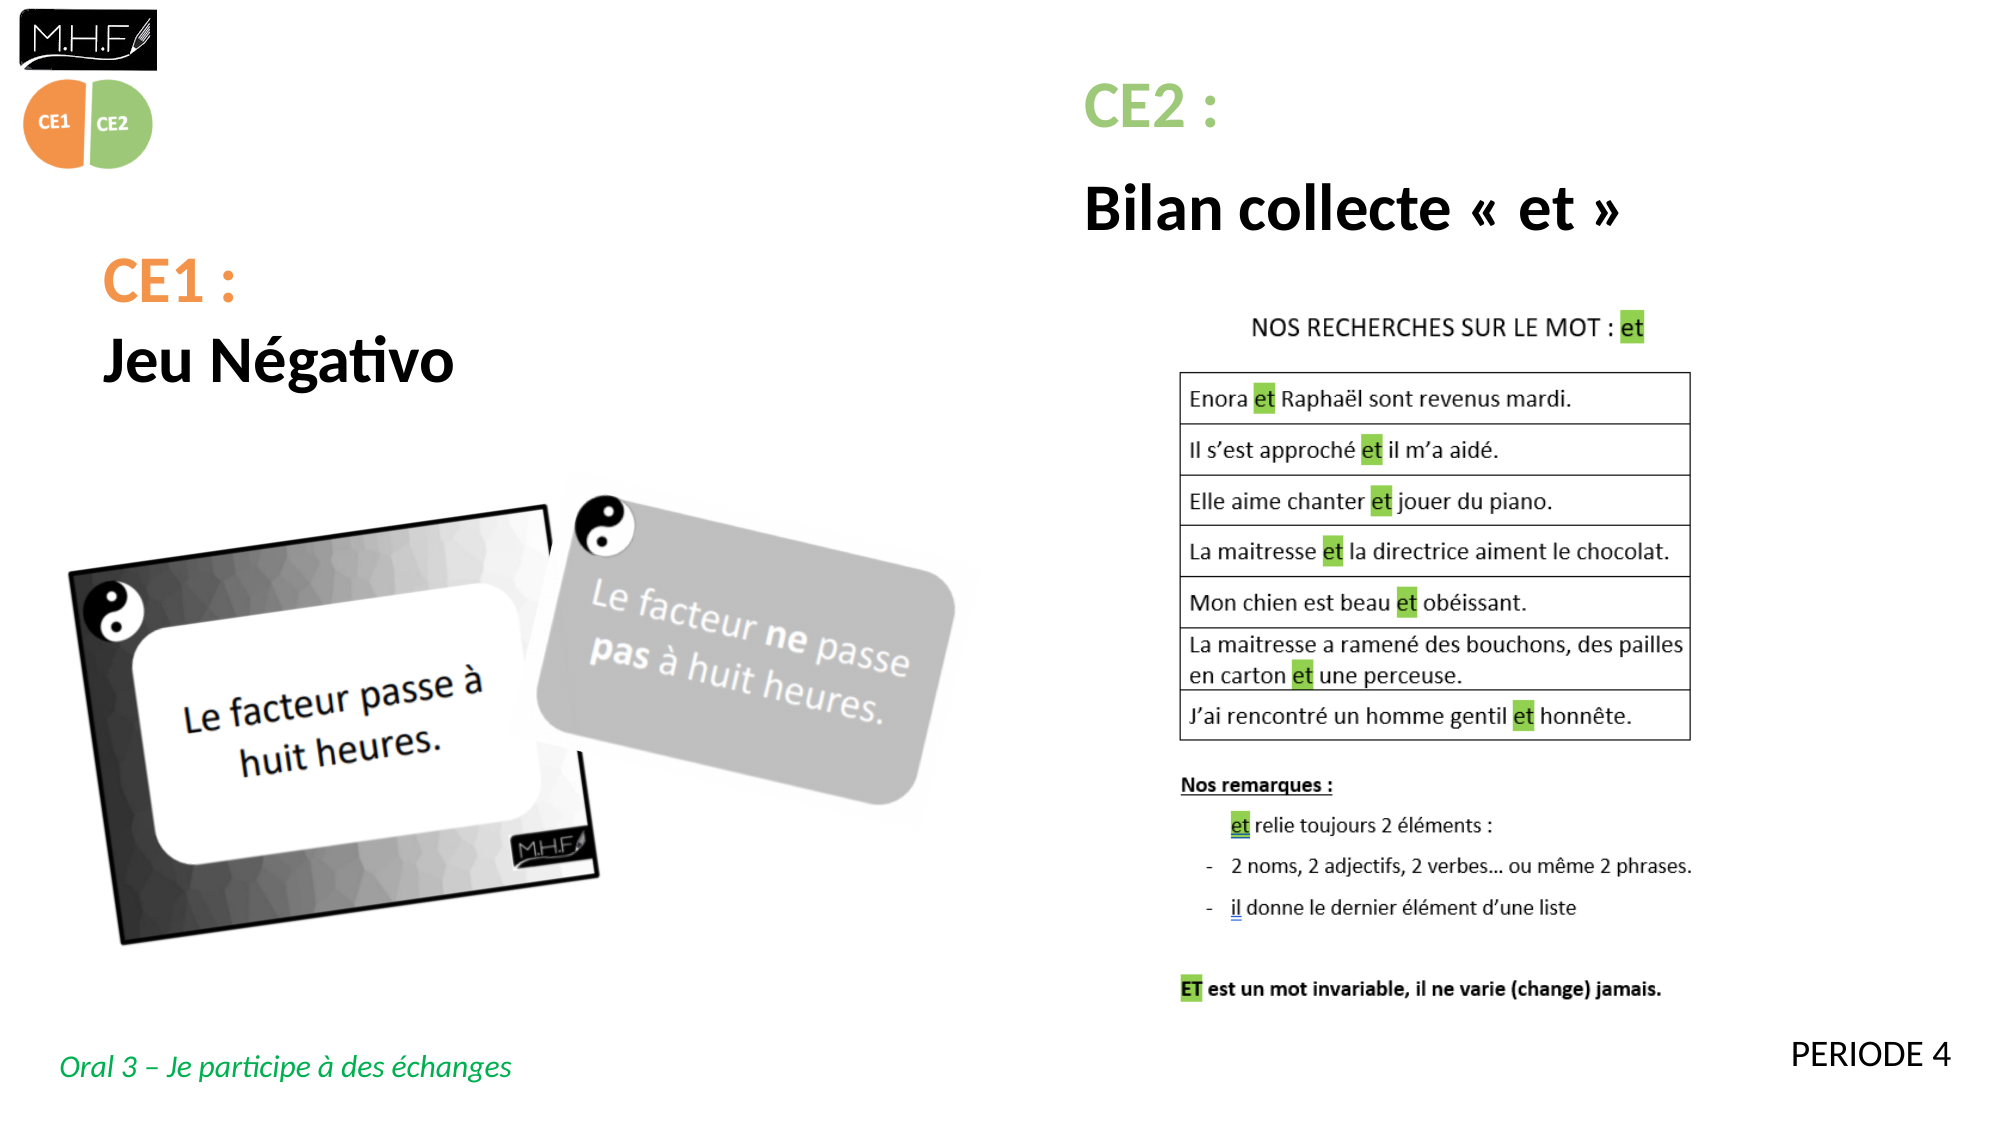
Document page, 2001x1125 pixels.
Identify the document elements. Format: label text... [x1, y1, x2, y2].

text_box Oral 3 – Je participe à des échanges [44, 1038, 1346, 1092]
text_box PERIODE 4 [1362, 1021, 1967, 1082]
text_box CE1 : Jeu Négativo [88, 228, 739, 404]
picture [1, 7, 177, 207]
text_box CE2 : Bilan collecte « et » [1069, 48, 1967, 251]
picture [1157, 291, 1704, 1015]
picture [59, 470, 981, 949]
